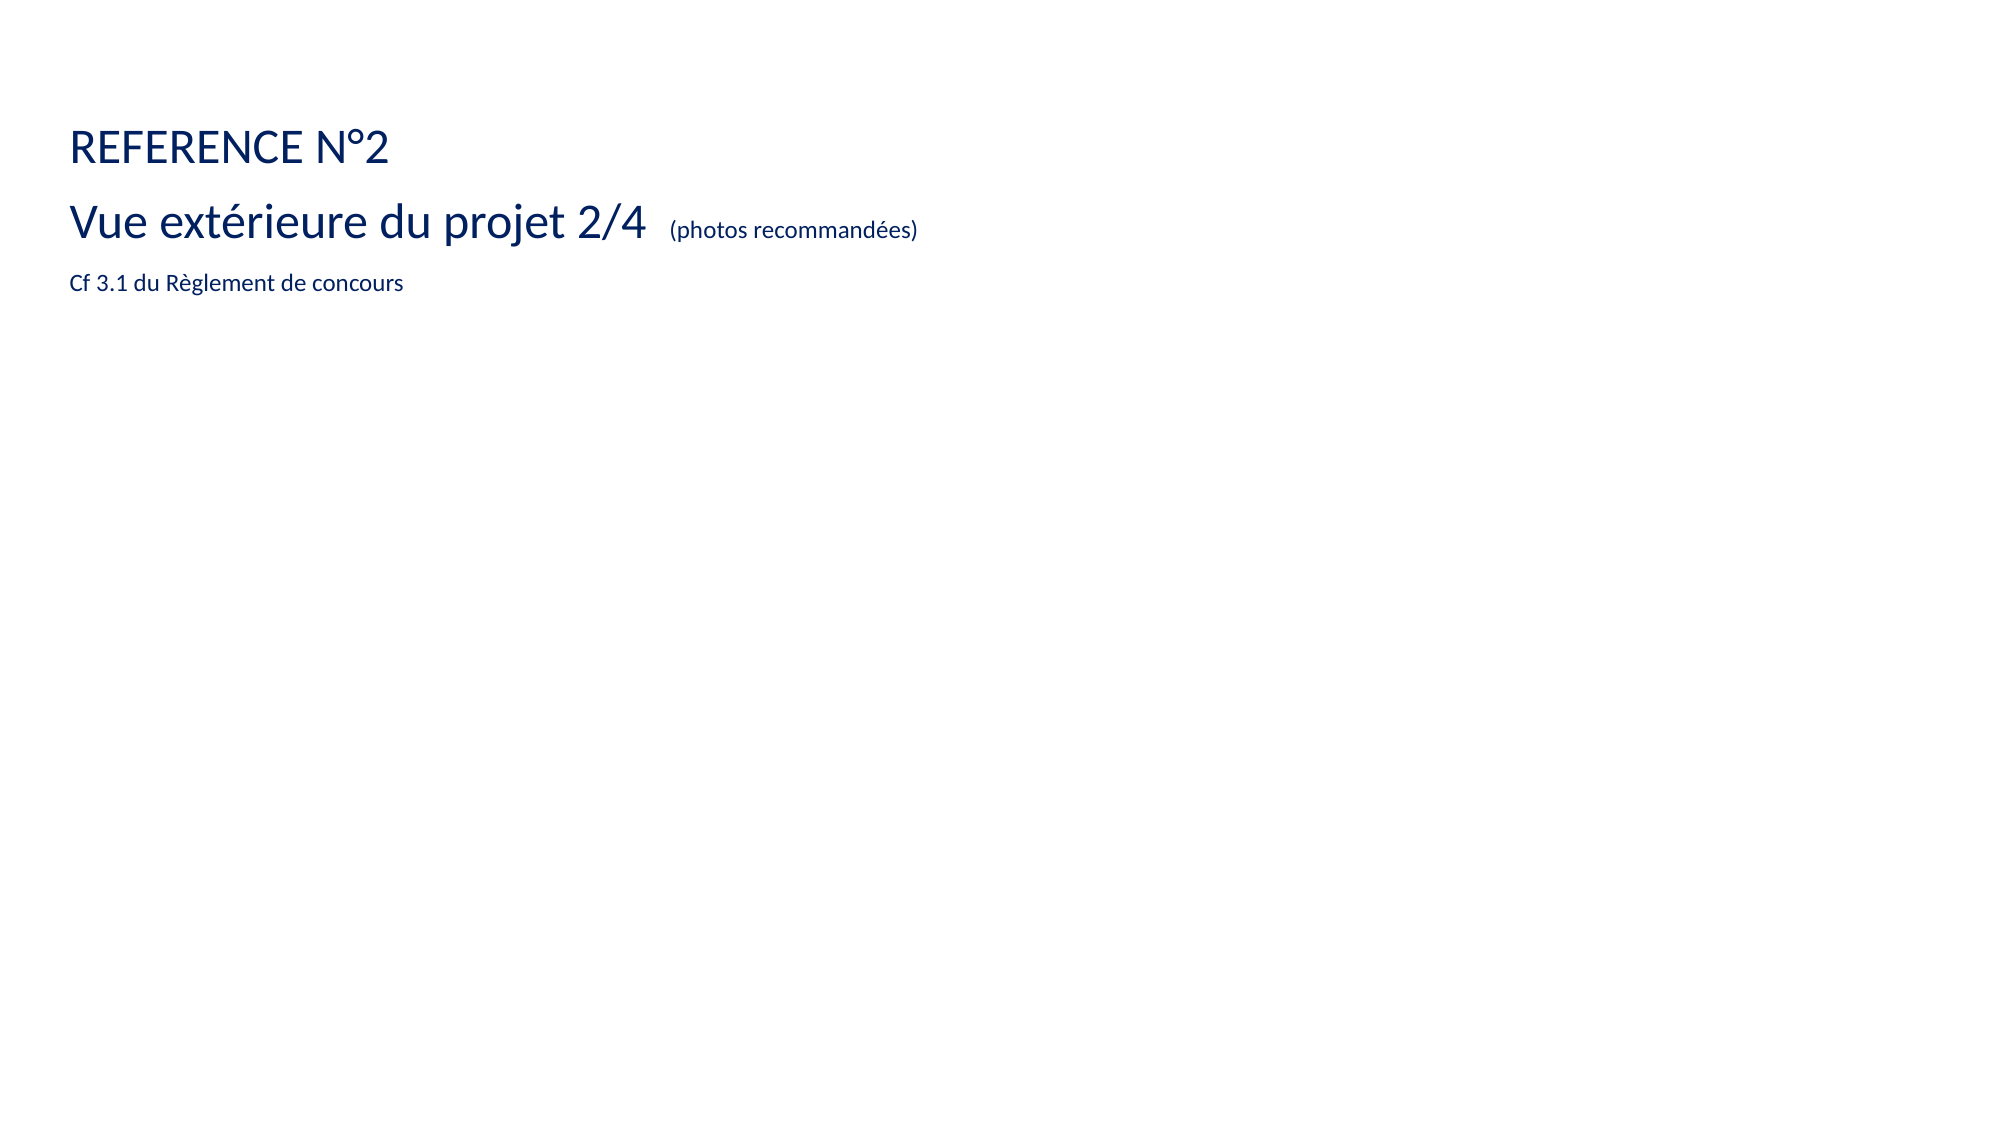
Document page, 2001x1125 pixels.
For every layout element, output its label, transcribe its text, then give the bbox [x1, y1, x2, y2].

subtitle REFERENCE N°2 Vue extérieure du projet 2/4 (photos recommandées) Cf 3.1 du Règlement de concours [54, 112, 1555, 385]
